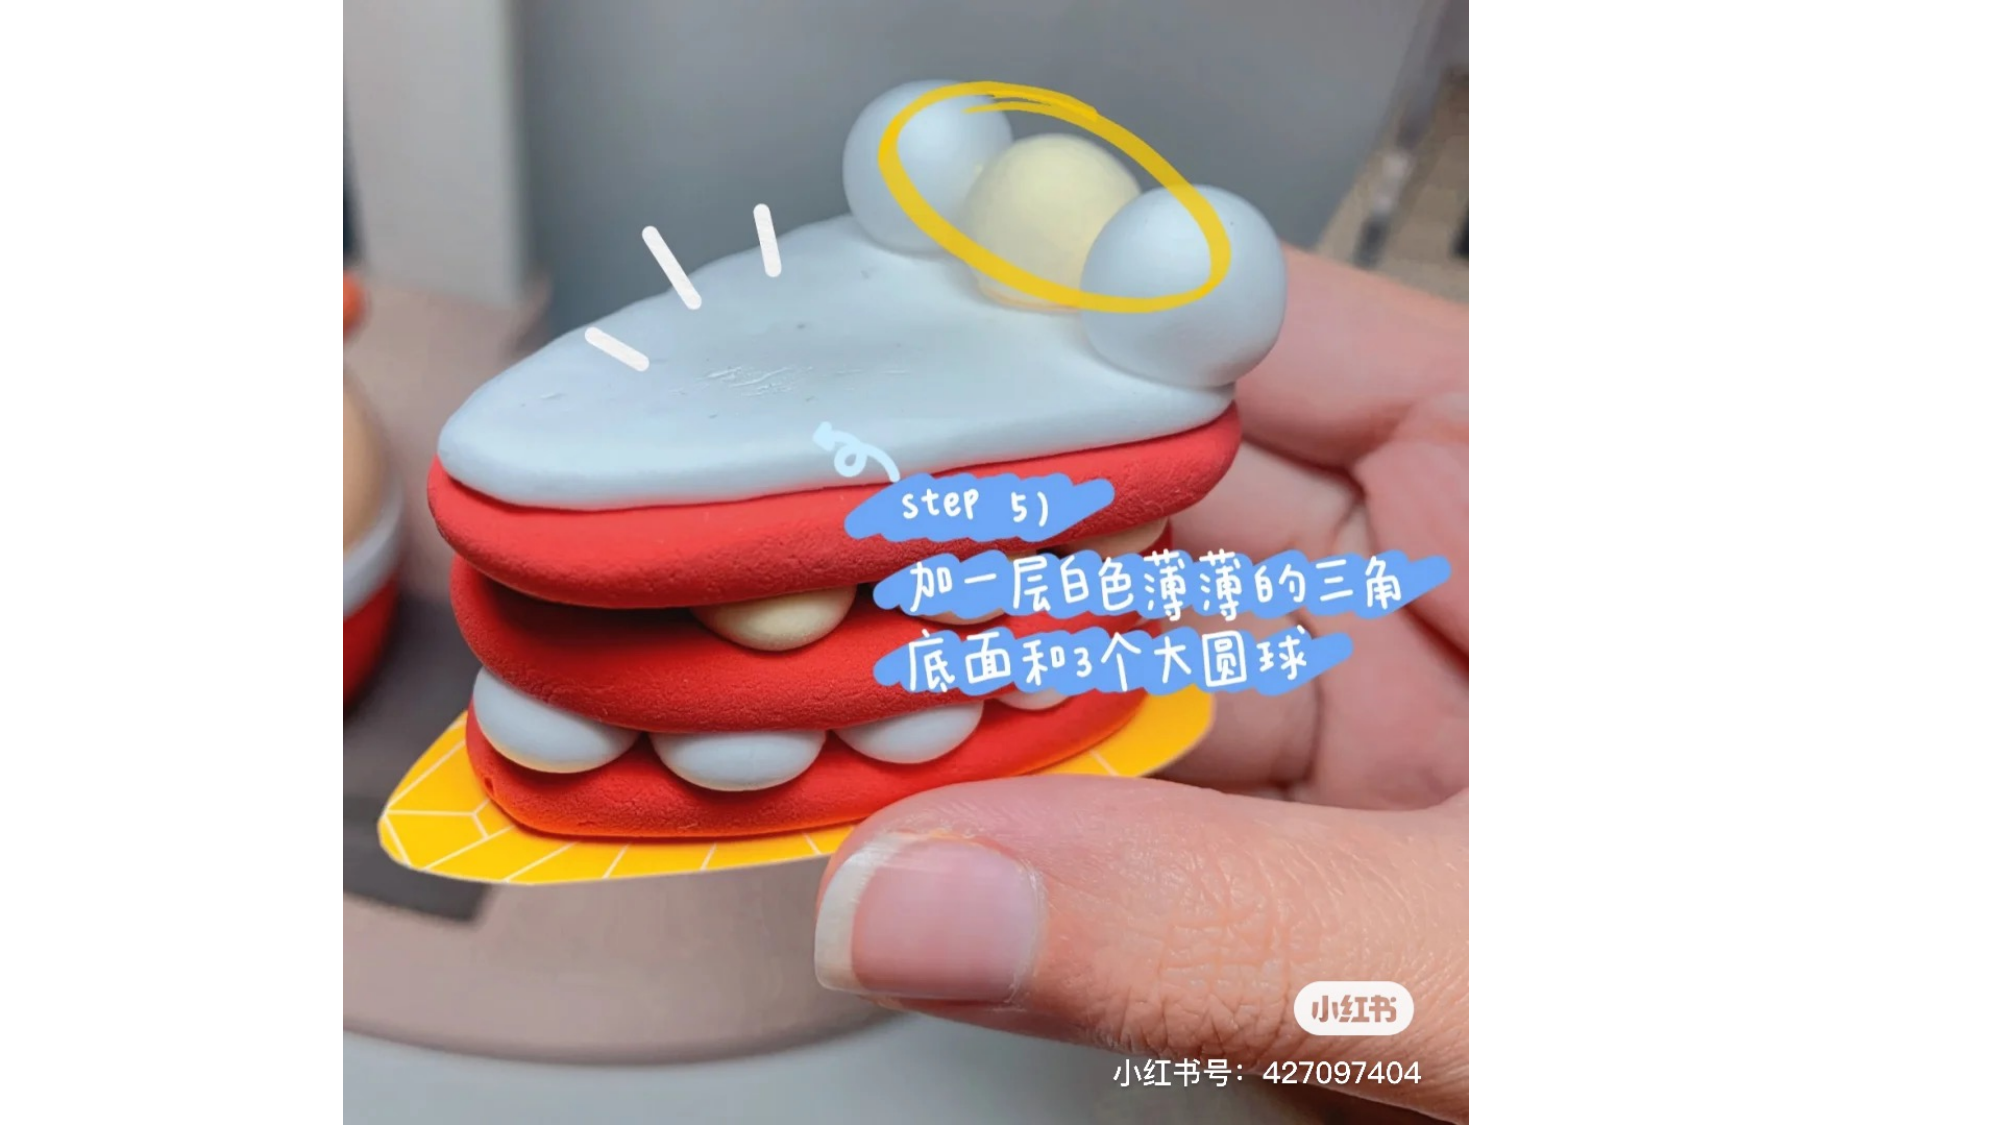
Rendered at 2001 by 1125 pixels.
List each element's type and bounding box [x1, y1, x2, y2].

list [343, 0, 1469, 1125]
